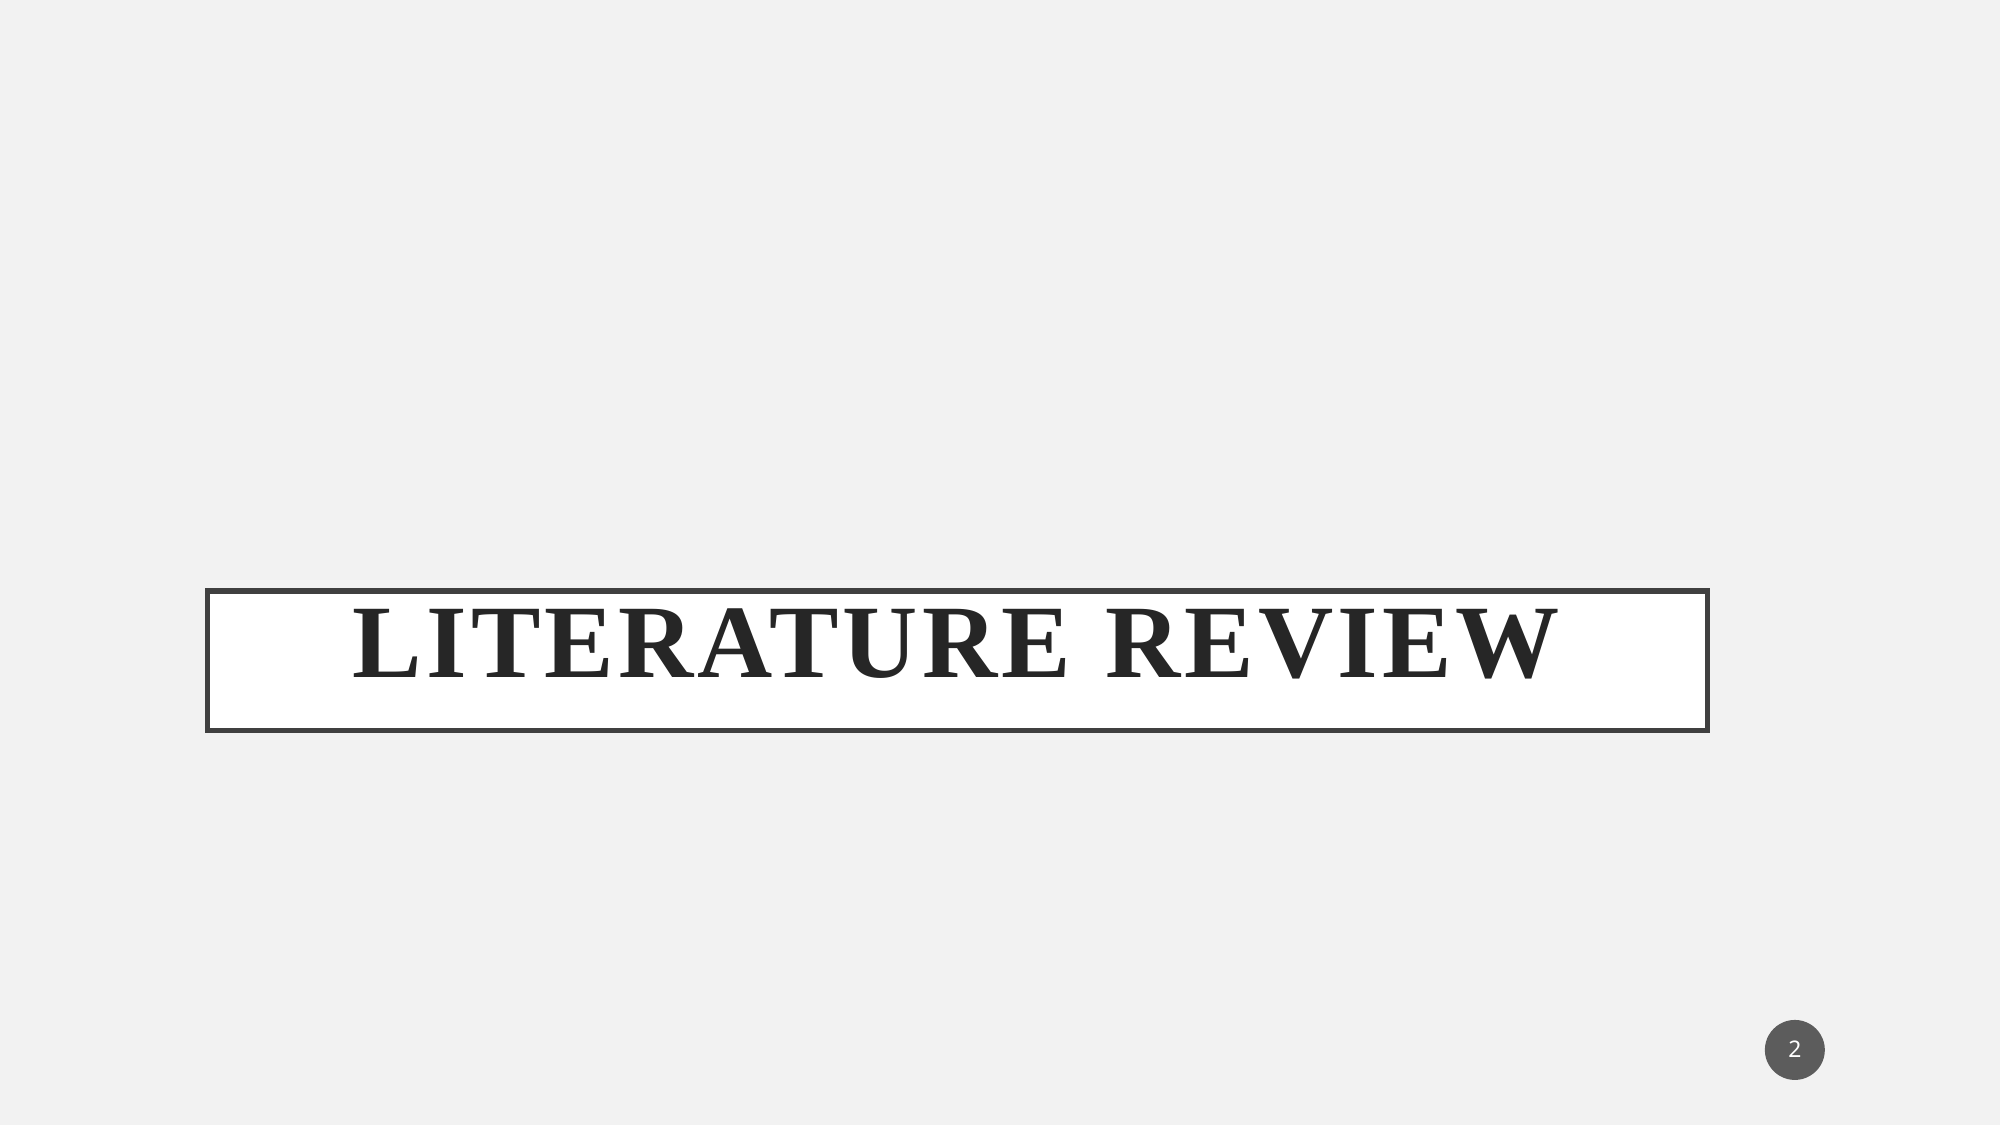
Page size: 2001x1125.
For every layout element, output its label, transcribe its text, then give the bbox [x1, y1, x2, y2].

slide_number 2 [1764, 1019, 1825, 1080]
title Literature review [205, 588, 1710, 733]
